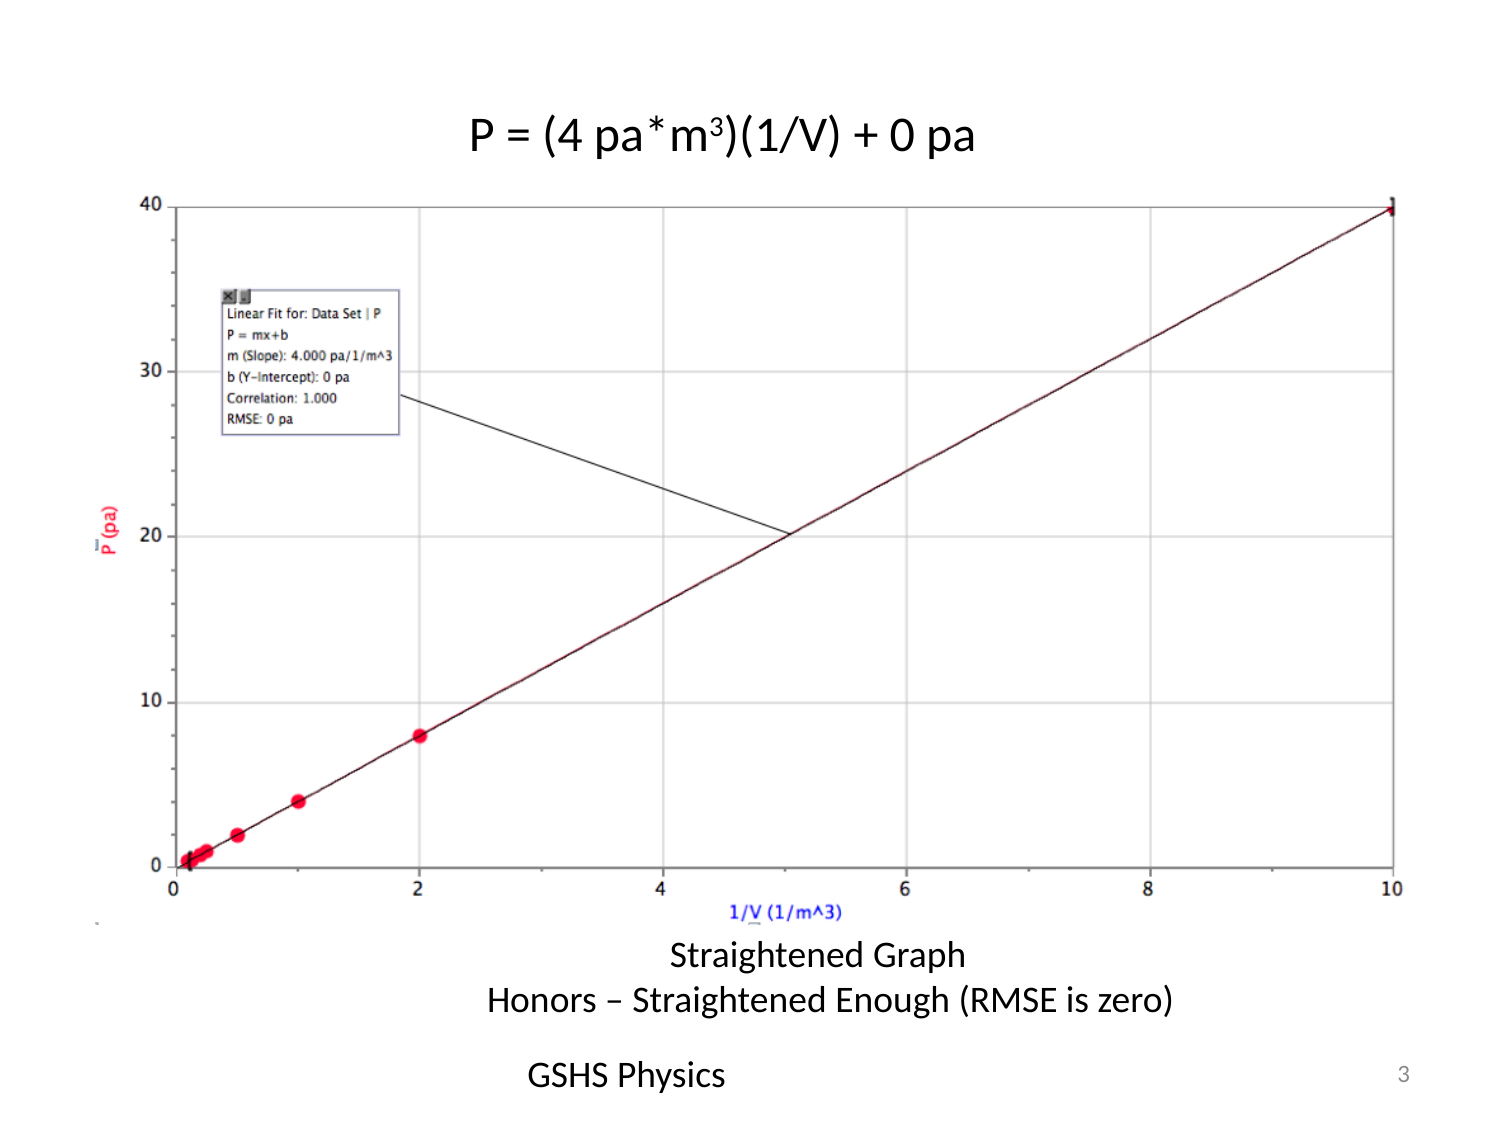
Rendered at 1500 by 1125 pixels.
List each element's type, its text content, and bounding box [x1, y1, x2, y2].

footer GSHS Physics [512, 1042, 988, 1103]
picture [95, 169, 1412, 925]
text_box Straightened Graph Honors – Straightened Enough (RMSE is zero) [407, 933, 1255, 1027]
slide_number 3 [1074, 1042, 1425, 1103]
text_box P = (4 pa*m3)(1/V) + 0 pa [454, 94, 1073, 168]
